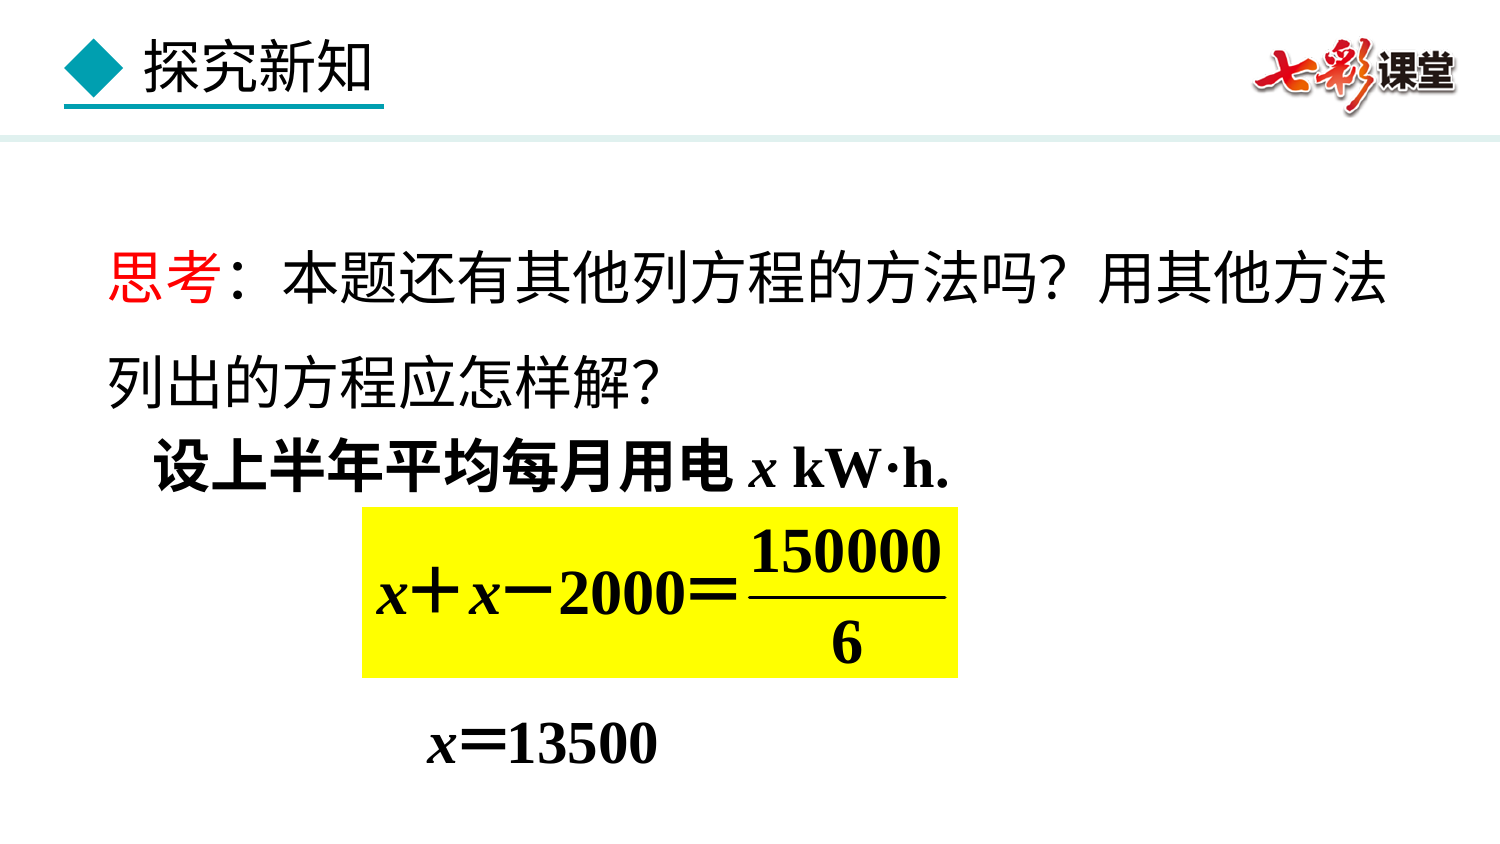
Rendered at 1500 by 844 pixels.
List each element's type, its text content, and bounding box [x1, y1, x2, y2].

text_box 设上半年平均每月用电x kW·h. [137, 421, 1057, 507]
picture [1249, 32, 1461, 118]
text_box 思考：本题还有其他列方程的方法吗？用其他方法列出的方程应怎样解？ [92, 198, 1409, 424]
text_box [413, 706, 669, 779]
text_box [361, 506, 959, 679]
